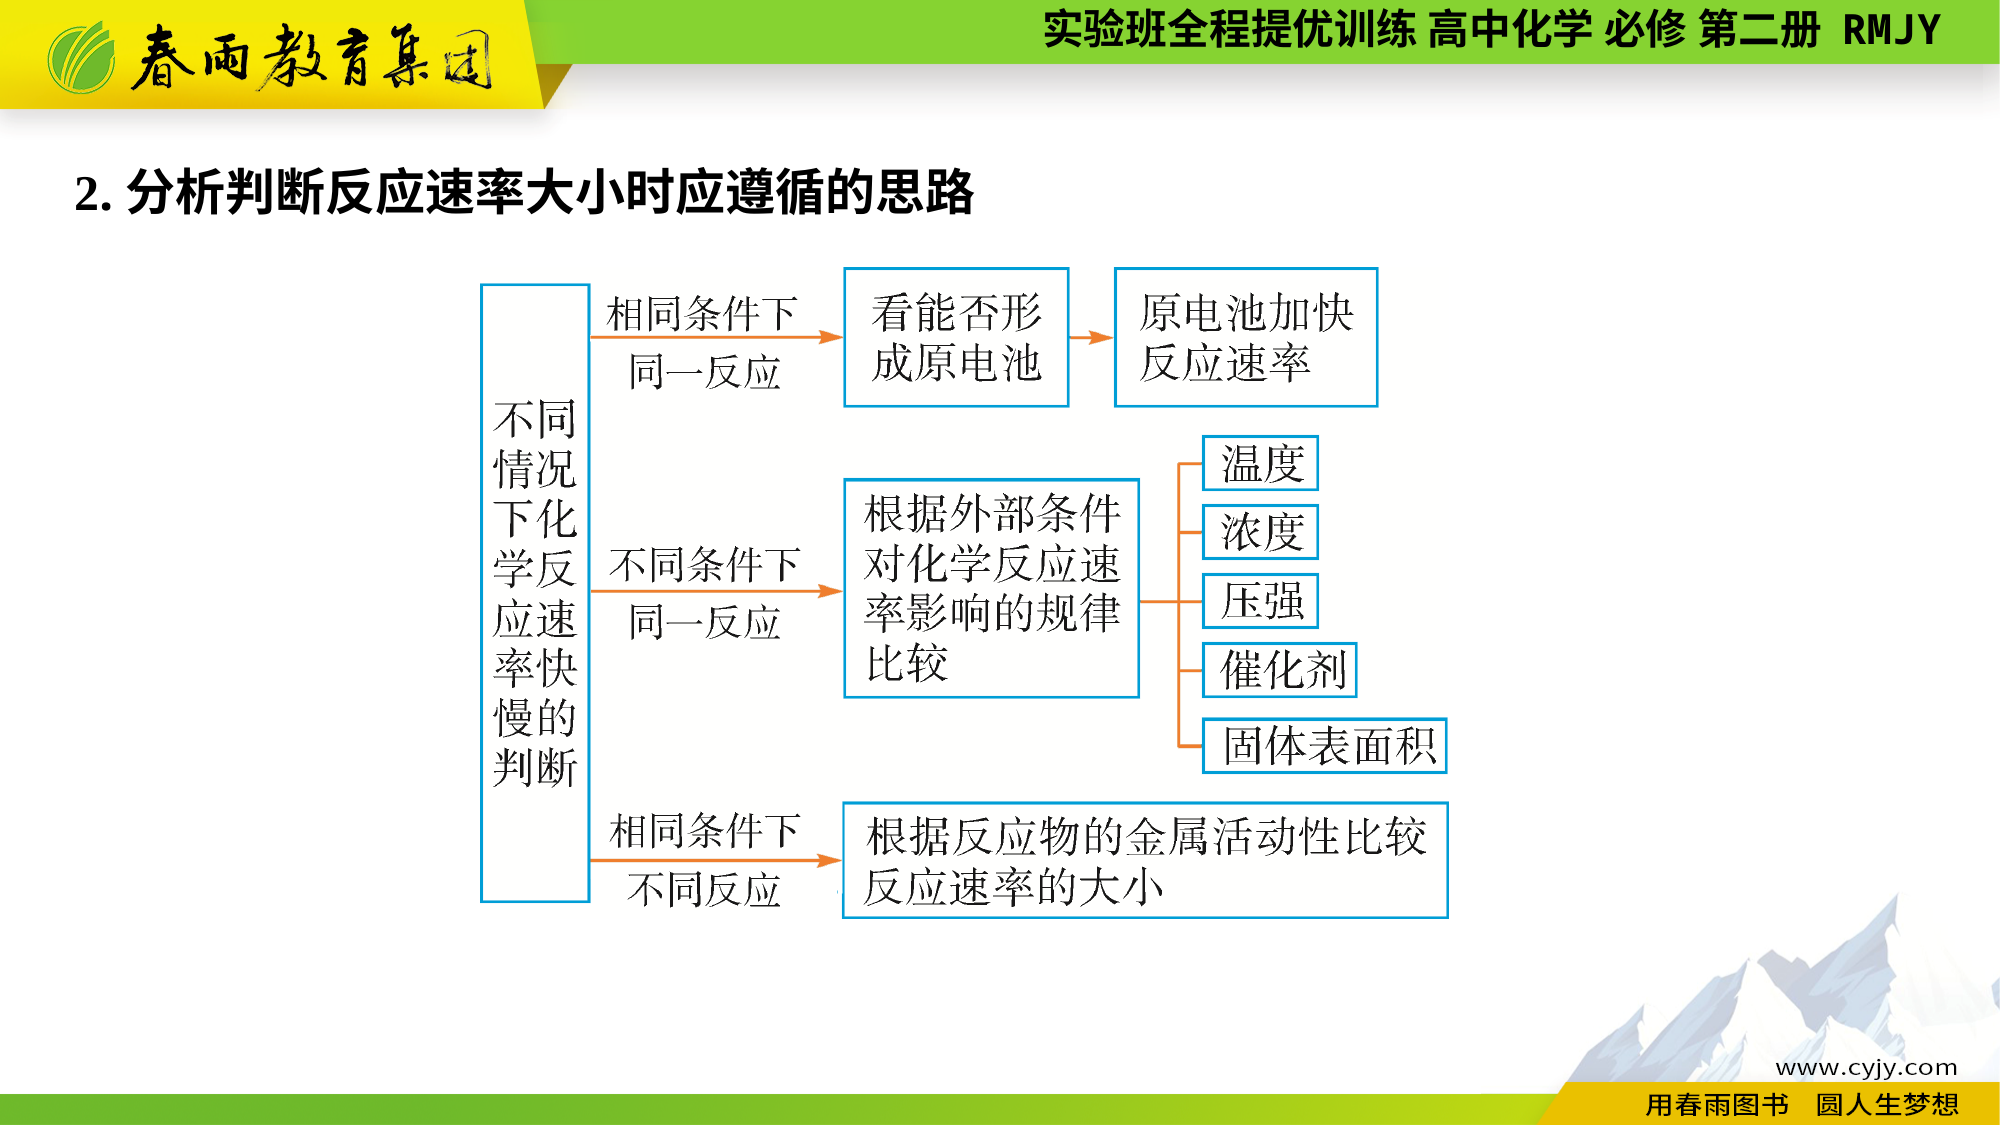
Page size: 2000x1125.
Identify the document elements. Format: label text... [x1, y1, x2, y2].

list 2.分析判断反应速率大小时应遵循的思路 [59, 122, 1944, 217]
picture [0, 0, 2000, 1125]
